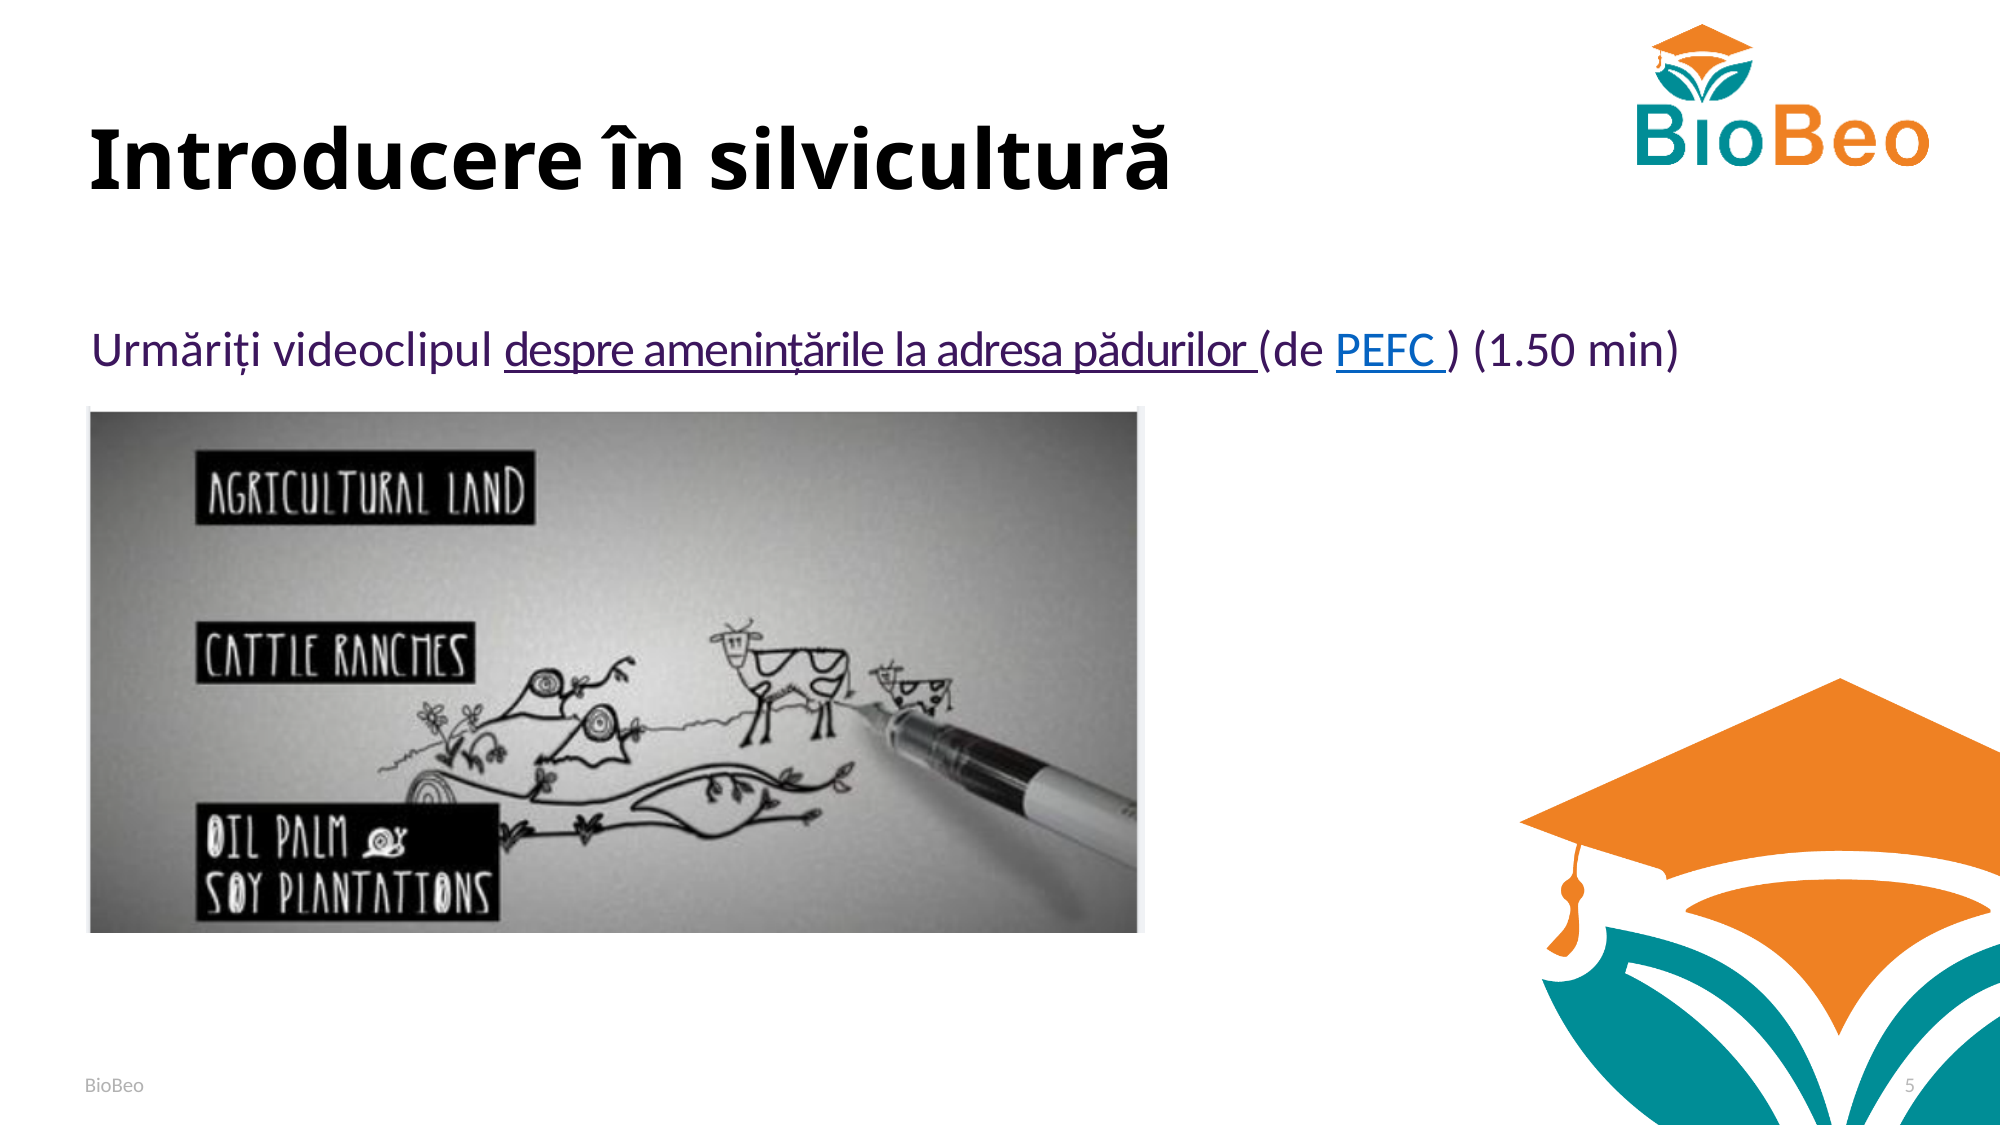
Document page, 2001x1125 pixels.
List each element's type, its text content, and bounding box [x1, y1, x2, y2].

subtitle Urmăriți videoclipul despre amenințările la adresa pădurilor (de PEFC ) (1.50 min) [74, 308, 1937, 392]
picture [86, 406, 1145, 933]
slide_number 5 [1818, 1065, 1931, 1103]
footer BioBeo [69, 1065, 1805, 1103]
title Introducere în silvicultură [74, 88, 1935, 237]
picture [1635, 22, 1931, 88]
picture [1478, 618, 2000, 1125]
